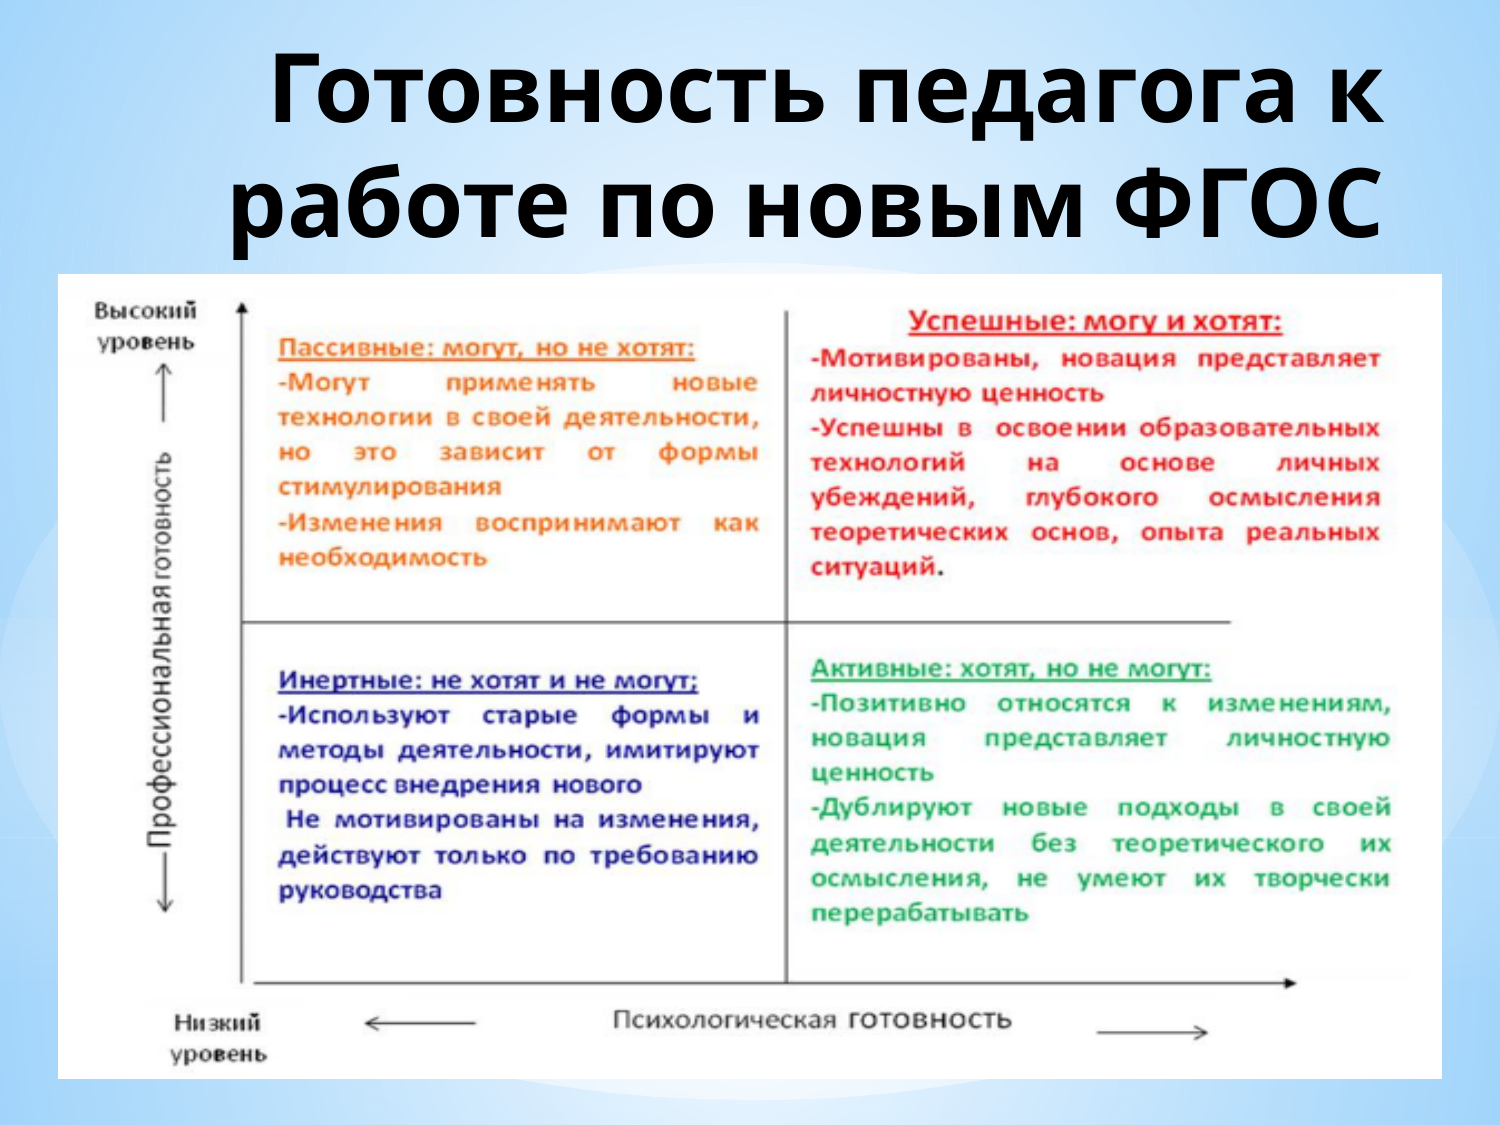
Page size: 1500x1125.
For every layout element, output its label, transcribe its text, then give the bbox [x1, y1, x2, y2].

title Готовность педагога к работе по новым ФГОС НОО [41, 19, 1400, 225]
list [58, 274, 1442, 1079]
